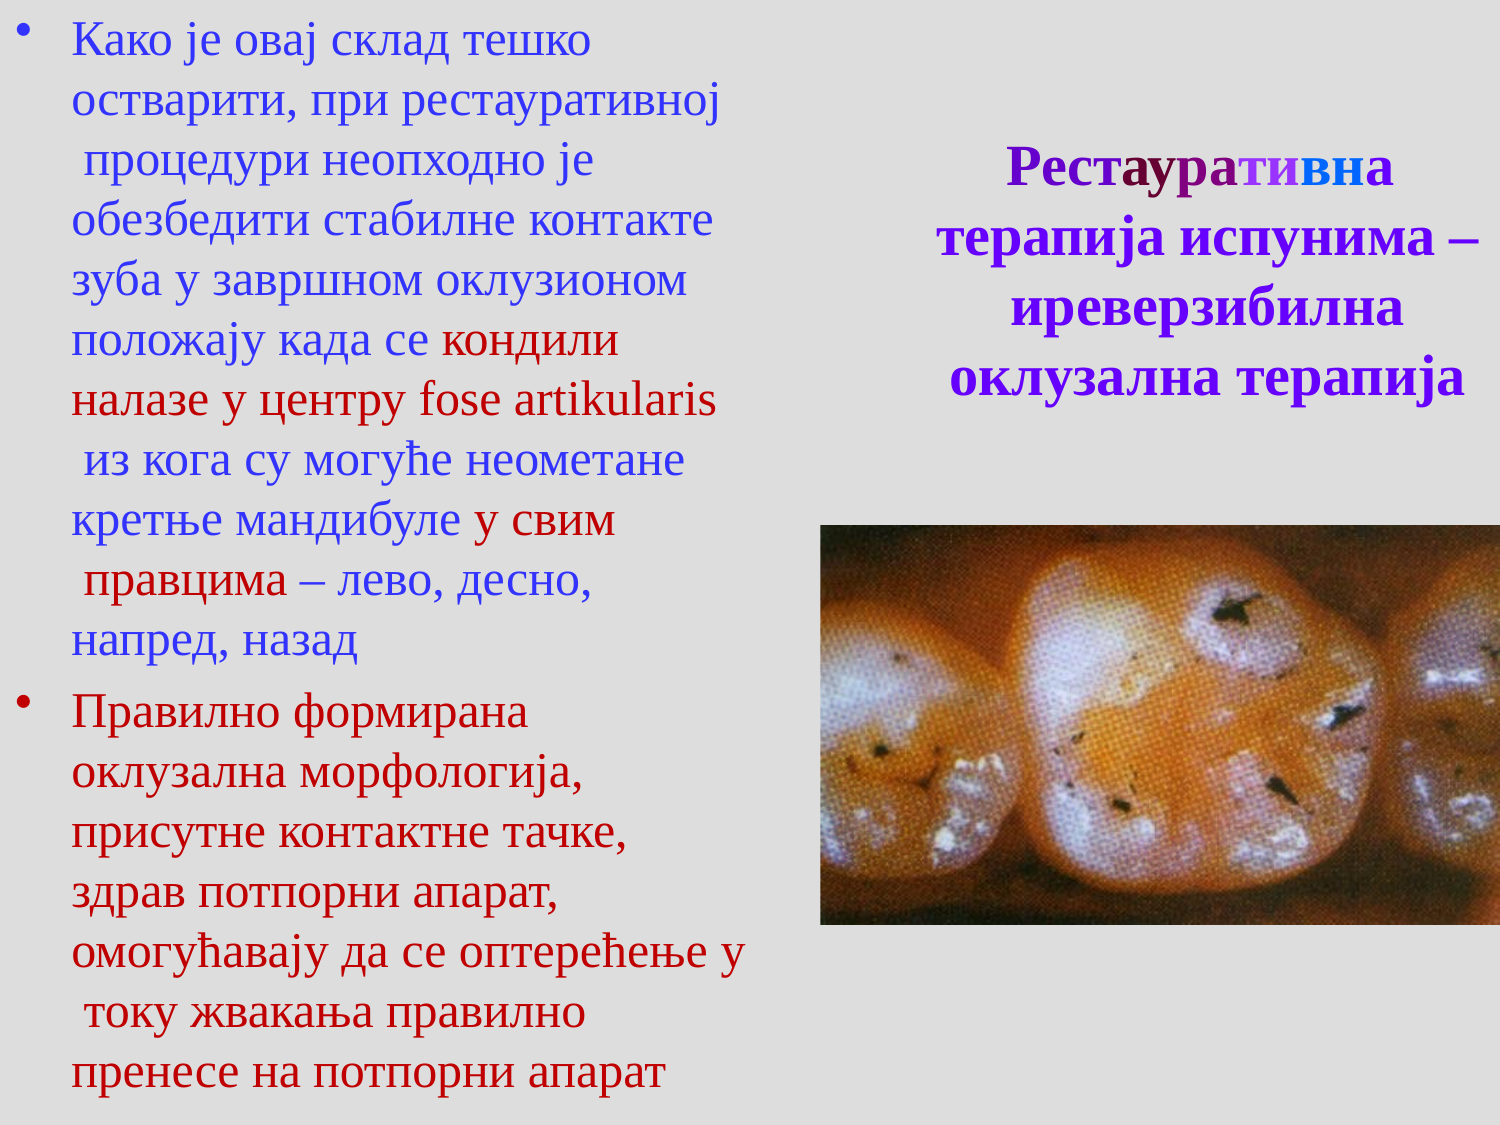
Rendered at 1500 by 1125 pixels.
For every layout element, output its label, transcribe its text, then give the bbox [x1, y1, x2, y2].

text_box [820, 525, 1500, 925]
text_box Рестауративна терапија испунима – иреверзибилна оклузална терапија [930, 125, 1484, 408]
text_box Како је овај склад тешко остварити, при рестауративној процедури неопходно је обезбедити стабилне контакте зуба у завршном оклузионом положају када се кондили налазе у центру fose artikularis из кога су могуће неометане кретње мандибуле у свим правцима – лево, десно, напред, назад Правилно формирана оклузална морфологија, присутне контактне тачке, здрав потпорни апарат, омогућавају да се оптерећење у току жвакања правилно пренесе на потпорни апарат [12, 3, 748, 1098]
